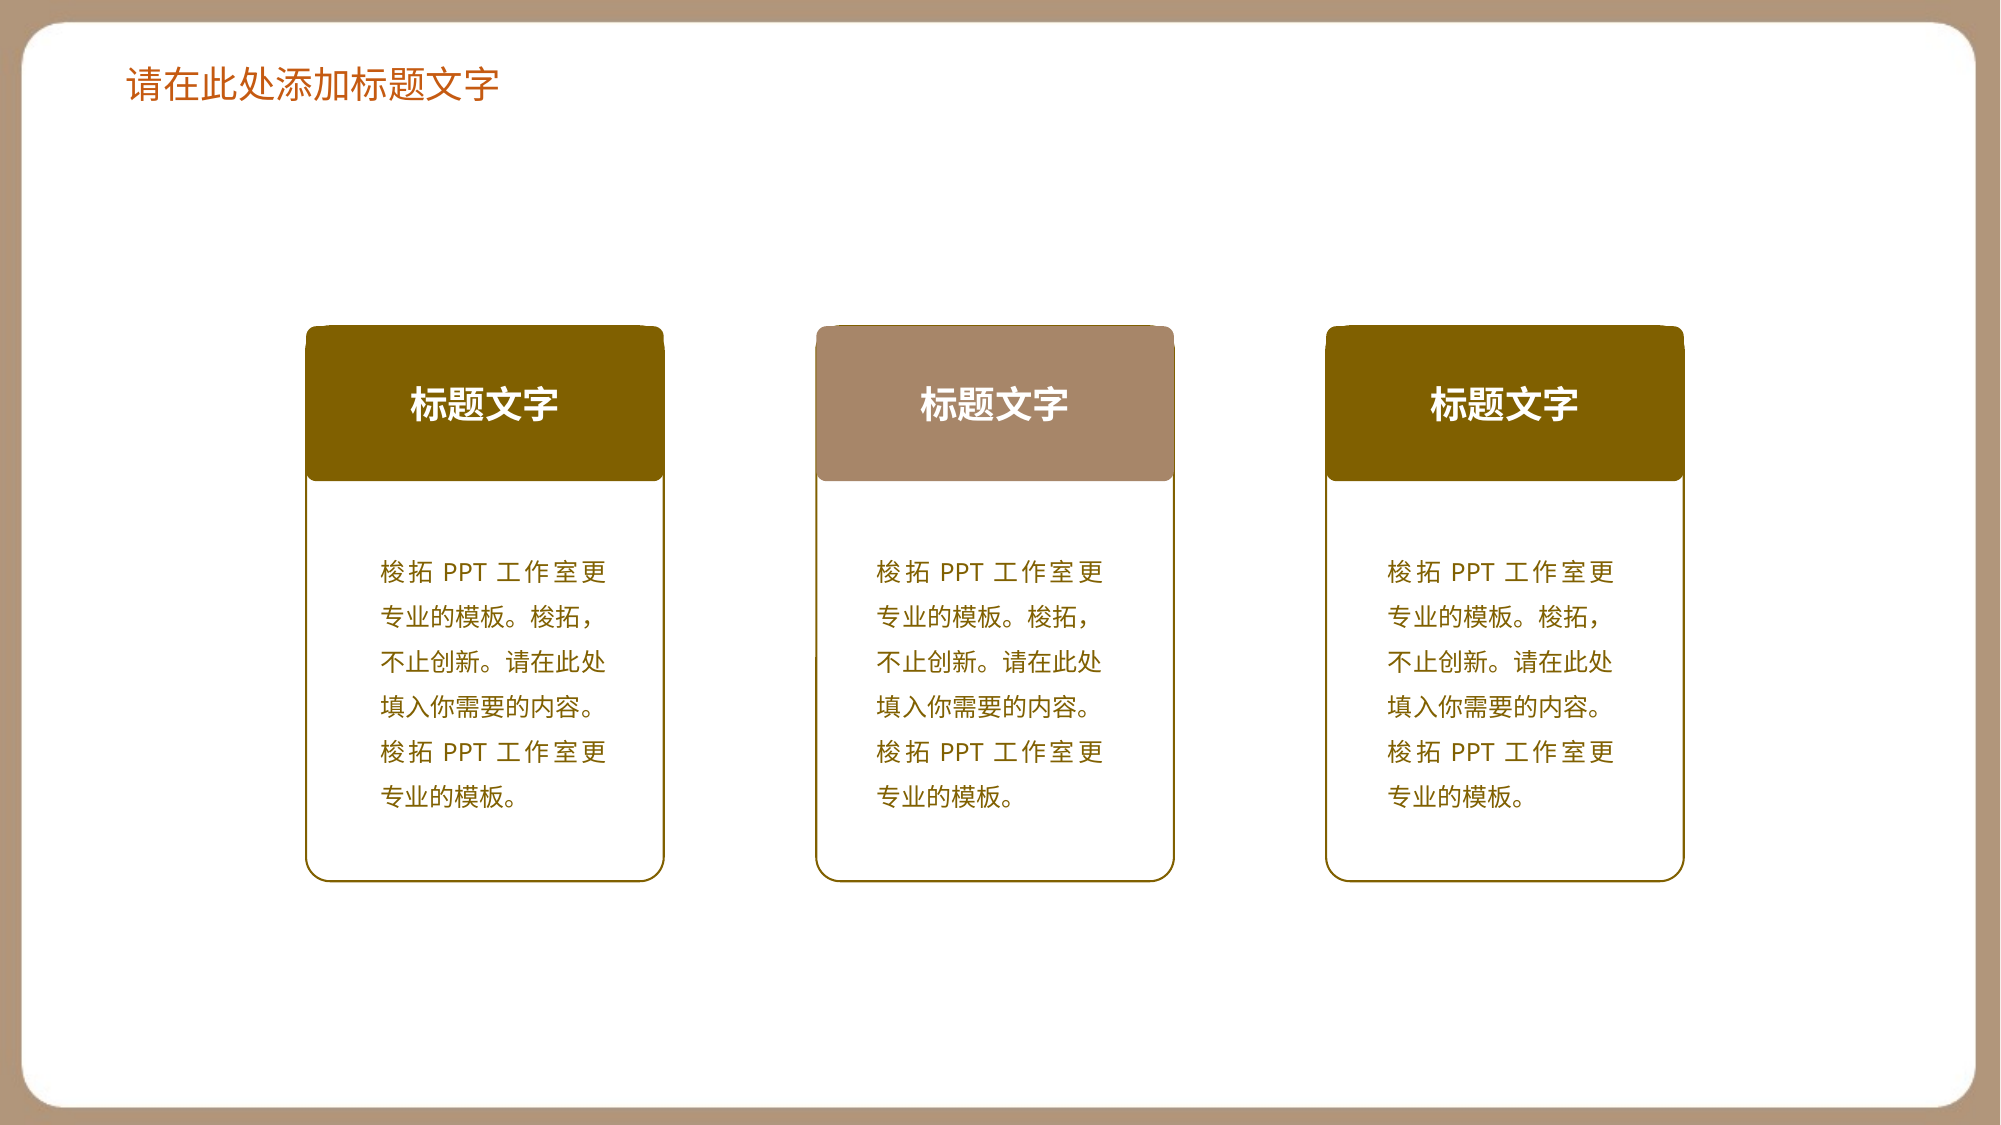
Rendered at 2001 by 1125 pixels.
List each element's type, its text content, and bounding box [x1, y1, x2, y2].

text_box 梭拓PPT工作室更专业的模板。梭拓，不止创新。请在此处填入你需要的内容。梭拓PPT工作室更专业的模板。 [1373, 534, 1630, 819]
text_box 标题文字 [1347, 373, 1663, 434]
text_box [306, 475, 664, 882]
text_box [816, 326, 1174, 882]
picture [0, 0, 2001, 1125]
text_box [306, 326, 664, 482]
text_box [1326, 326, 1684, 482]
text_box [1326, 475, 1684, 882]
text_box 标题文字 [327, 373, 643, 434]
text_box 梭拓PPT工作室更专业的模板。梭拓，不止创新。请在此处填入你需要的内容。梭拓PPT工作室更专业的模板。 [365, 534, 622, 819]
text_box 请在此处添加标题文字 [96, 53, 531, 114]
